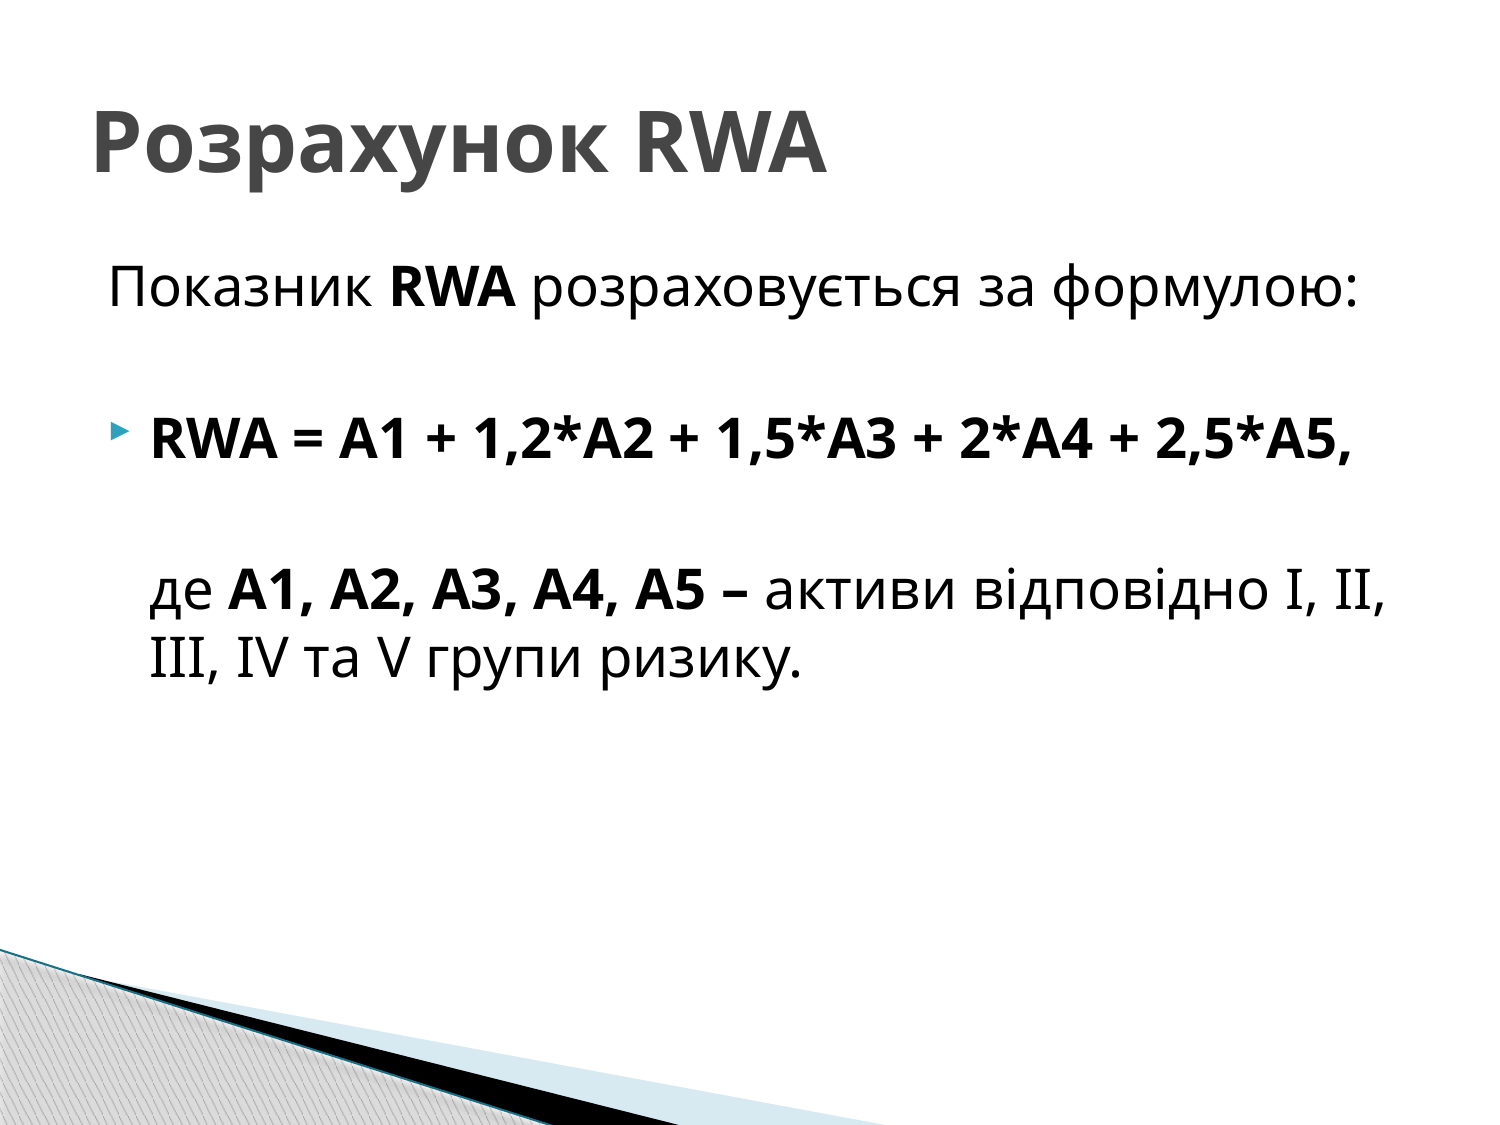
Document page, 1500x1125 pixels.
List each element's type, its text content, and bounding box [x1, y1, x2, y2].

title Розрахунок RWA [75, 45, 1425, 233]
list Показник RWA розраховується за формулою: RWA = А1 + 1,2*А2 + 1,5*А3 + 2*А4 + 2,5*А5, де А1, А2, А3, А4, А5 – активи відповідно I, II, III, IV та V групи ризику. [75, 243, 1425, 986]
